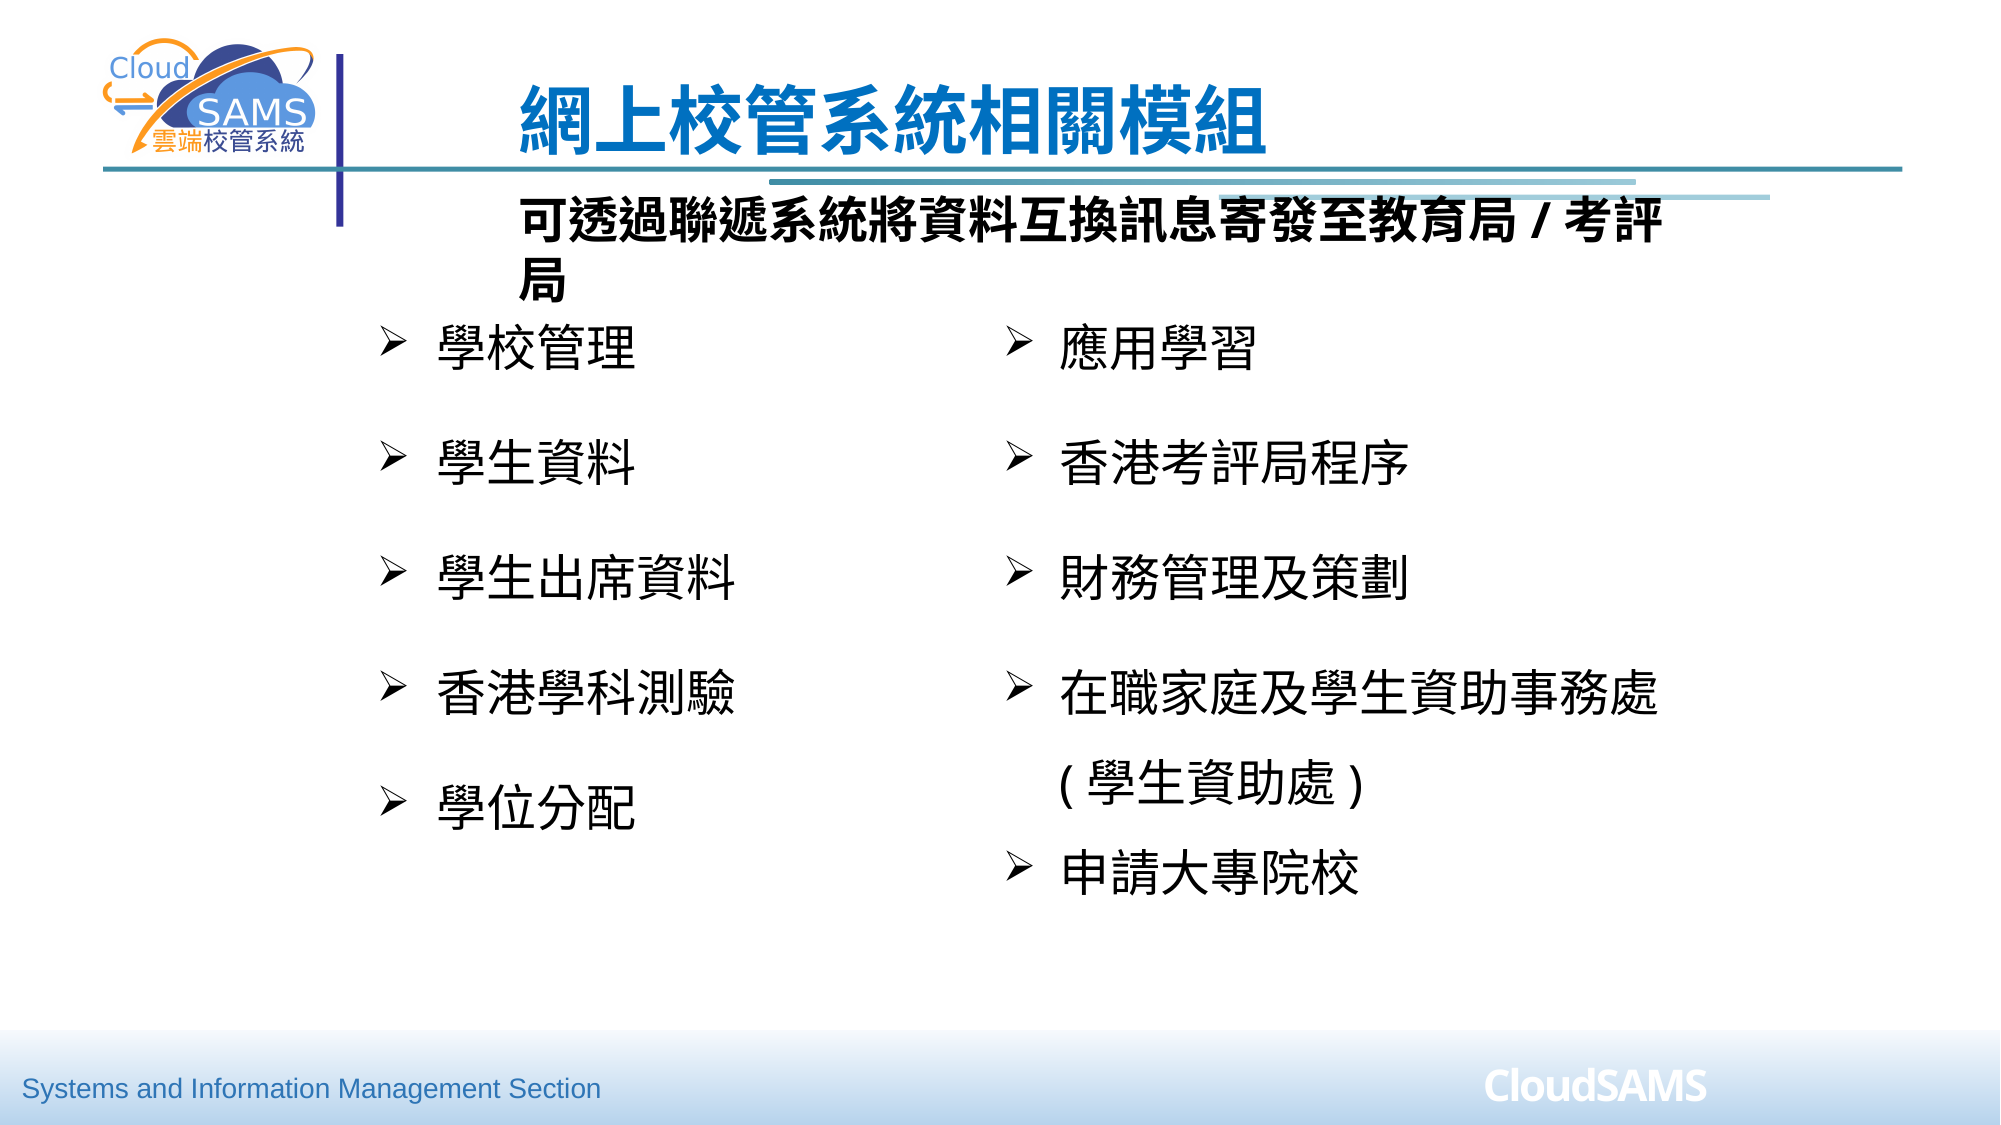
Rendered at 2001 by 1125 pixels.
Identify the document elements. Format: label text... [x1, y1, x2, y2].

text_box 網上校管系統相關模組 可透過聯遞系統將資料互換訊息寄發至教育局/考評局 [503, 66, 1721, 317]
text_box 學校管理 學生資料 學生出席資料 香港學科測驗 學位分配 [362, 278, 894, 1125]
picture [87, 7, 349, 175]
text_box 應用學習 香港考評局程序 財務管理及策劃 在職家庭及學生資助事務處(學生資助處) 申請大專院校 [988, 278, 1696, 909]
